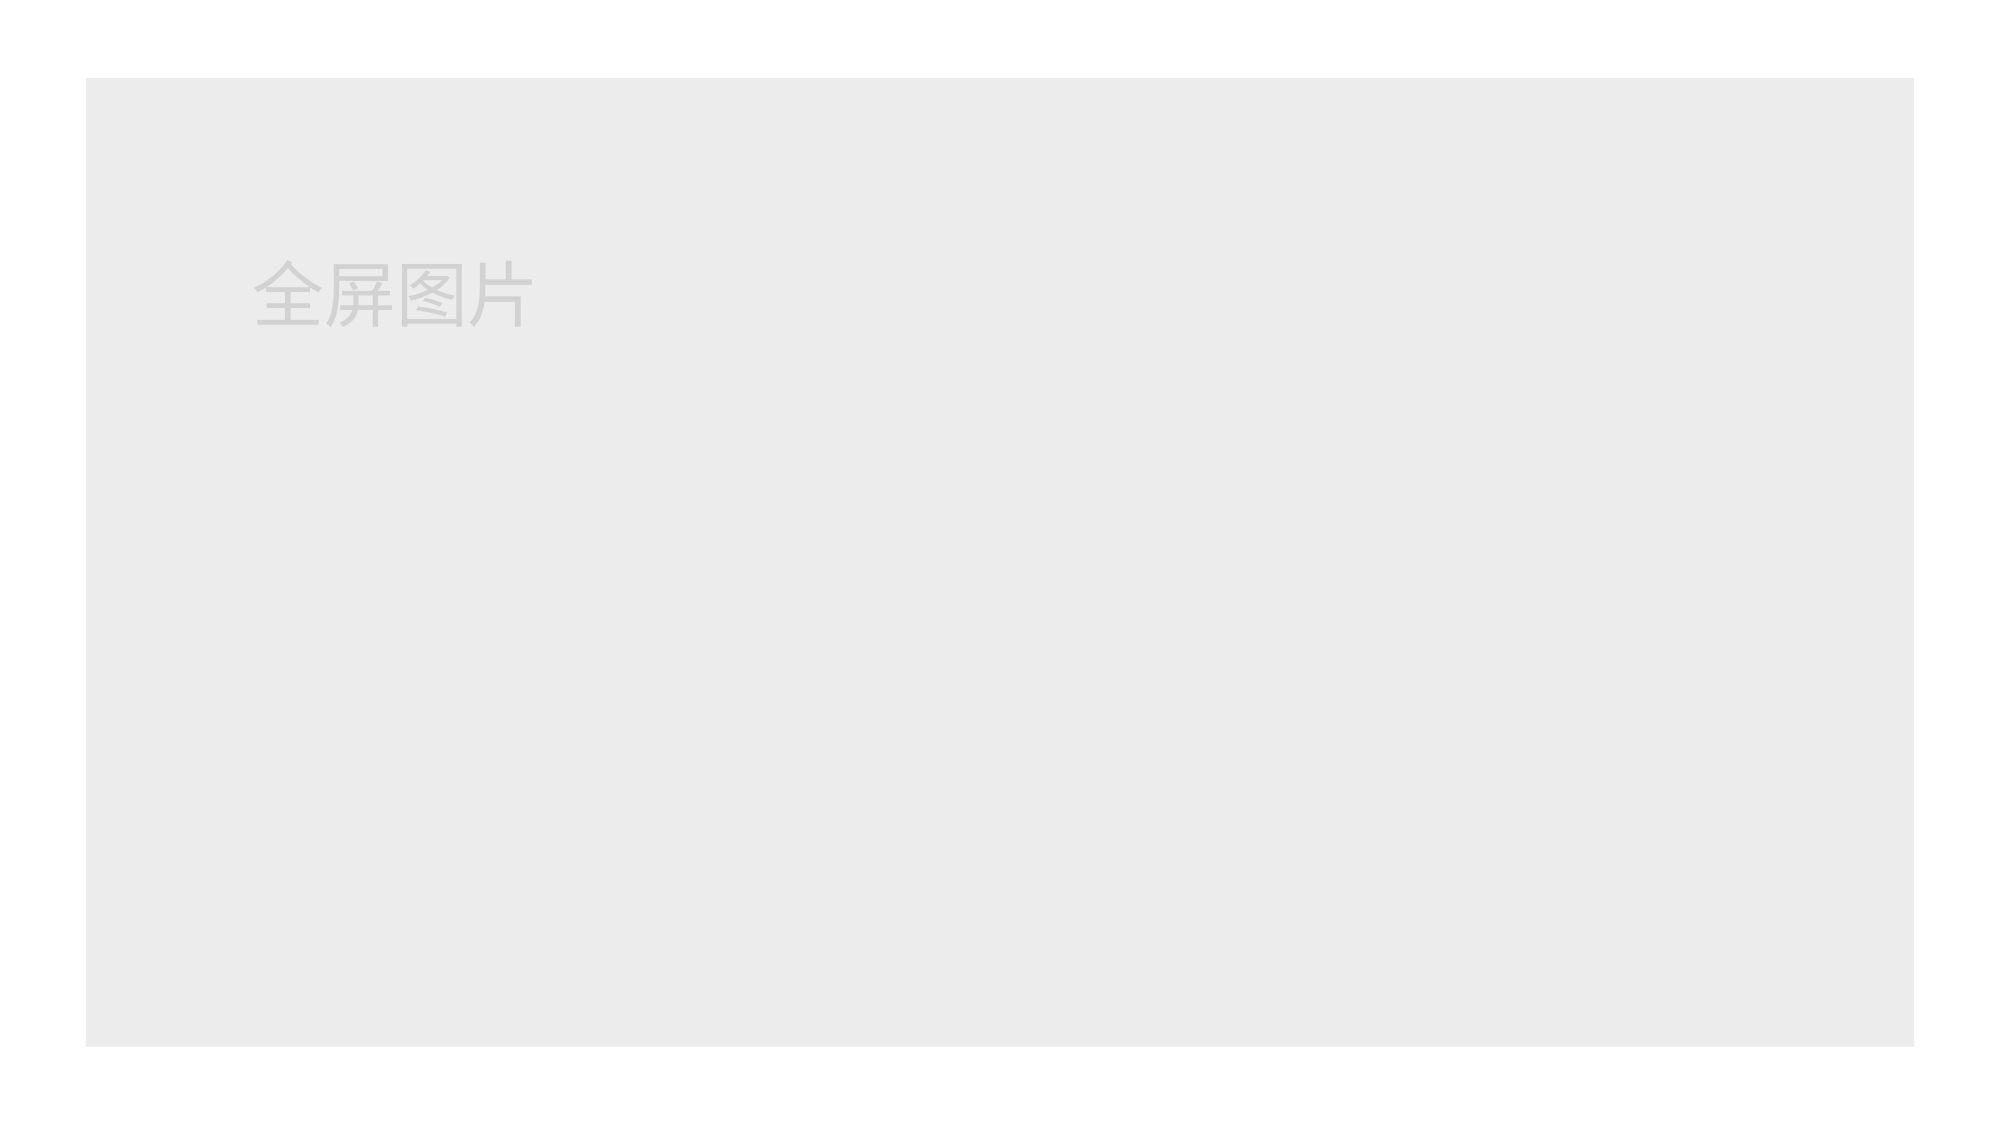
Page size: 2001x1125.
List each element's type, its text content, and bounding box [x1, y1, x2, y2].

text_box 全屏图片 [237, 256, 969, 344]
text_box [85, 77, 1915, 1048]
